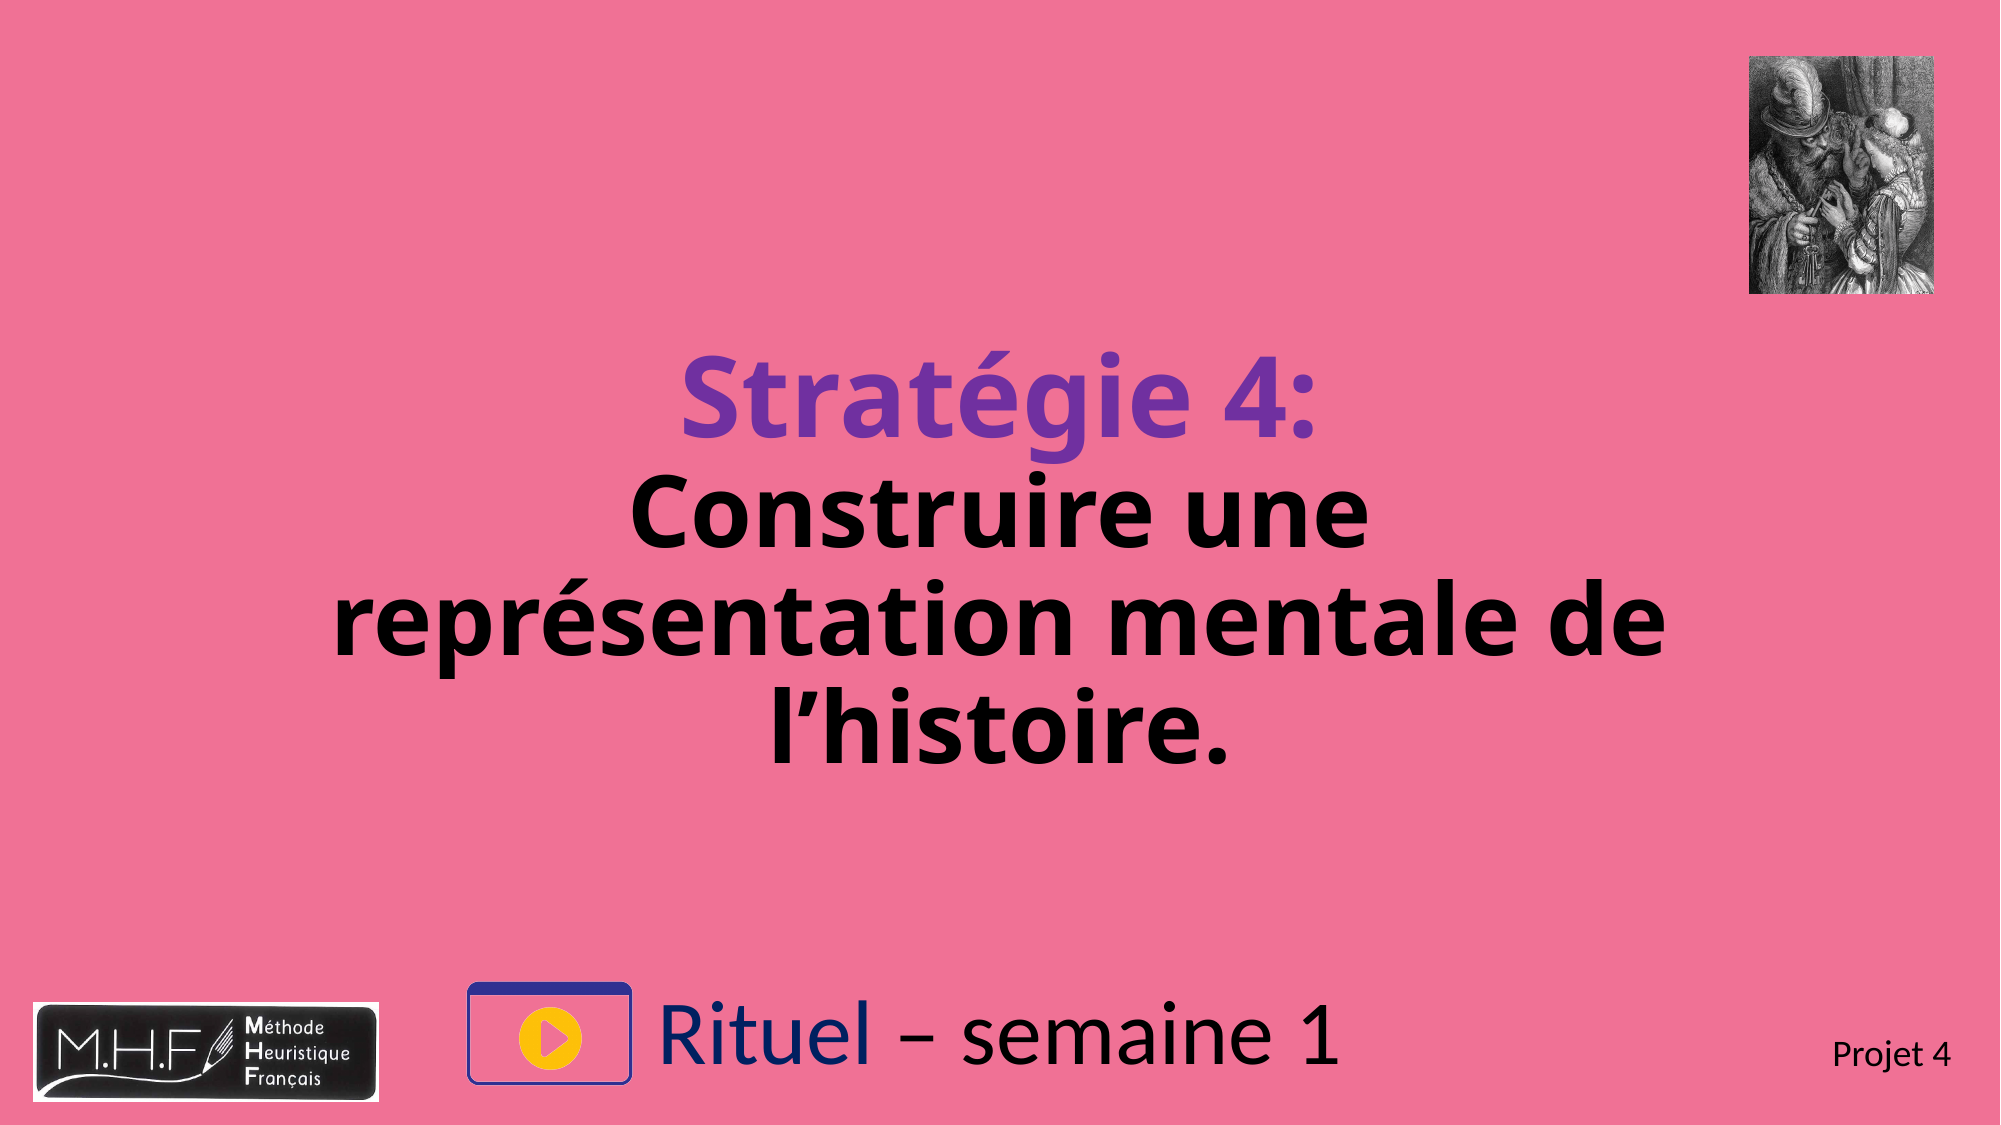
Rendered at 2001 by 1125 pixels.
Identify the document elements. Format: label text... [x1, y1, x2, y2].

title Stratégie 4: Construire une représentation mentale de l’histoire. [249, 325, 1750, 800]
picture [33, 1002, 379, 1102]
picture [1749, 56, 1935, 294]
subtitle Rituel – semaine 1 [249, 978, 1750, 1102]
text_box Projet 4 [1362, 1021, 1967, 1082]
picture [463, 977, 638, 1089]
